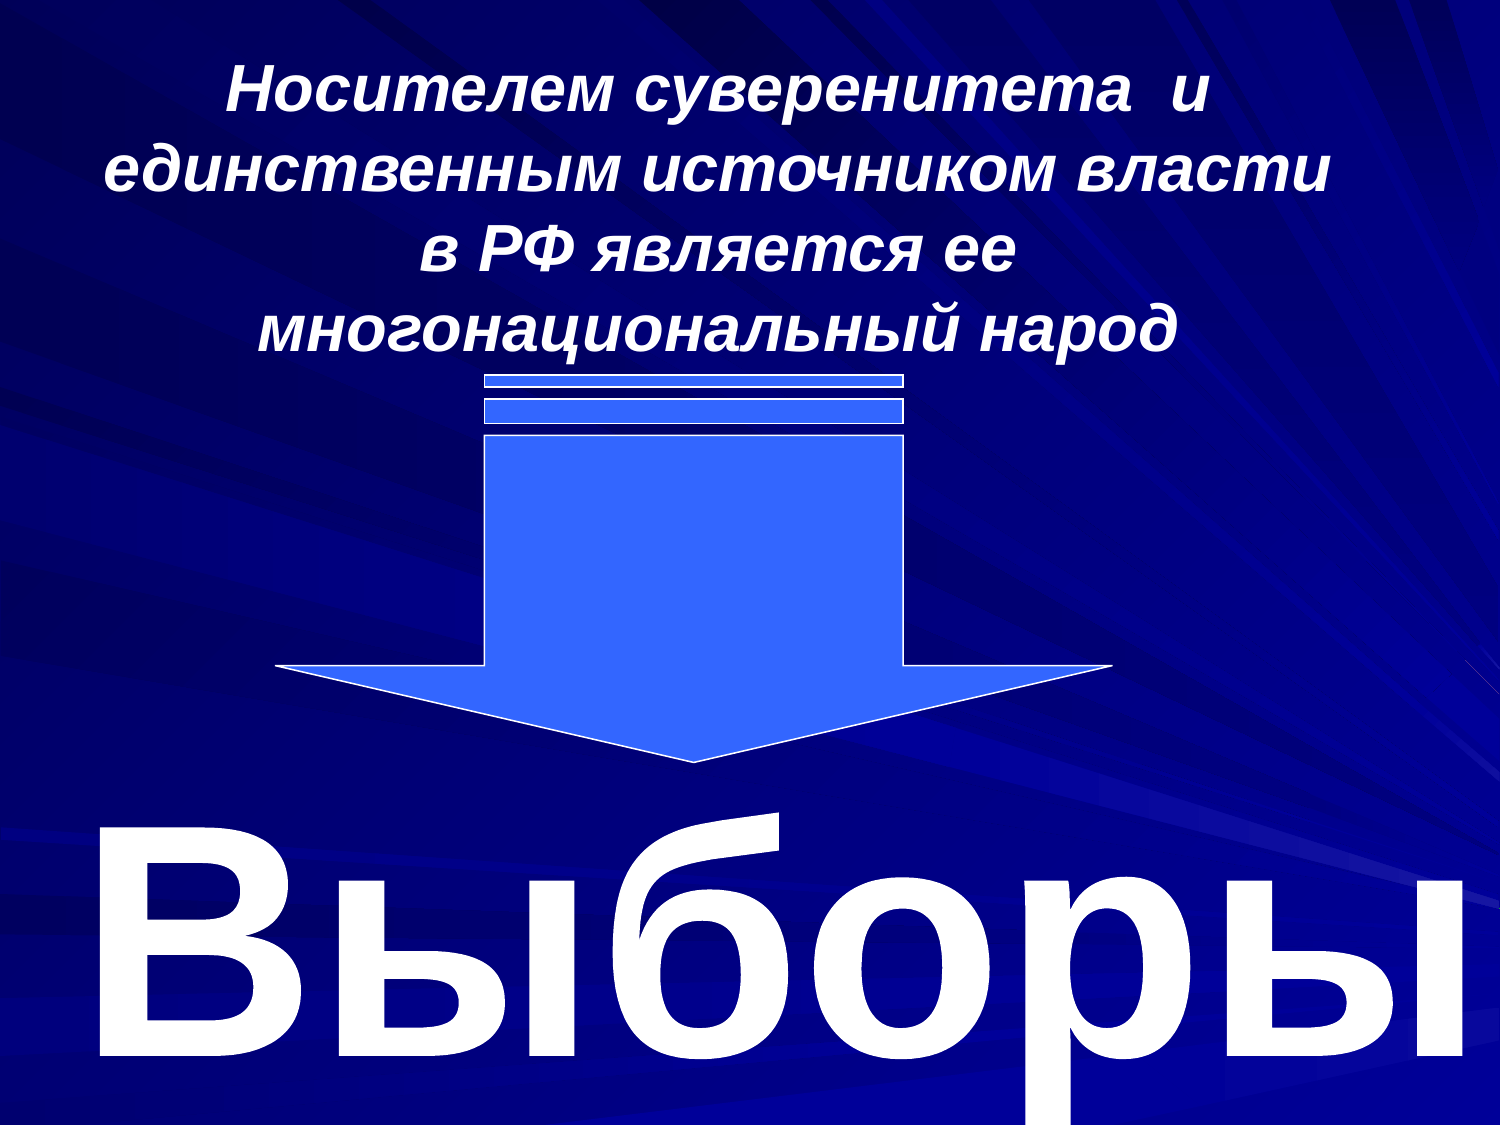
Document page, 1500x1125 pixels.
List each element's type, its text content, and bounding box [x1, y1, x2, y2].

text_box [484, 374, 904, 388]
text_box [484, 399, 904, 424]
text_box Носителем суверенитета и единственным источником власти в РФ является ее многонациональный народ [87, 37, 1350, 372]
text_box [274, 435, 1113, 763]
